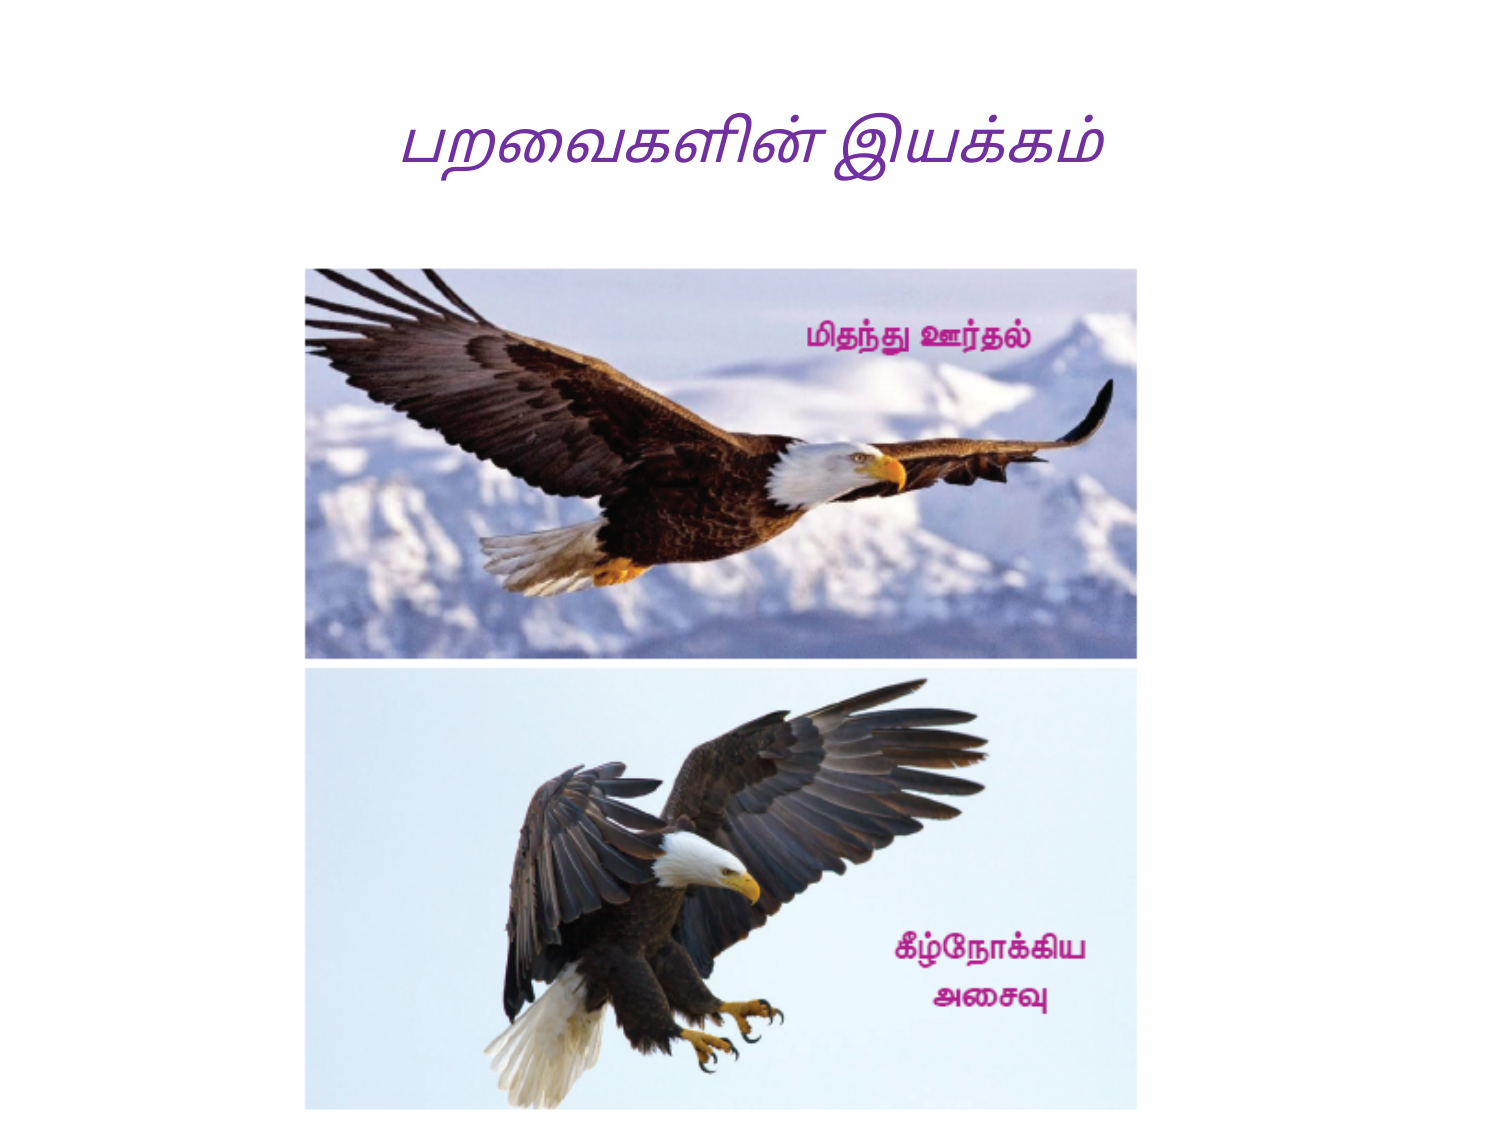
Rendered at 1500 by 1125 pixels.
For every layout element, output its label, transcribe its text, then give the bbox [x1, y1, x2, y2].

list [299, 249, 1152, 1125]
title பறவைகளின் இயக்கம் [75, 45, 1425, 233]
